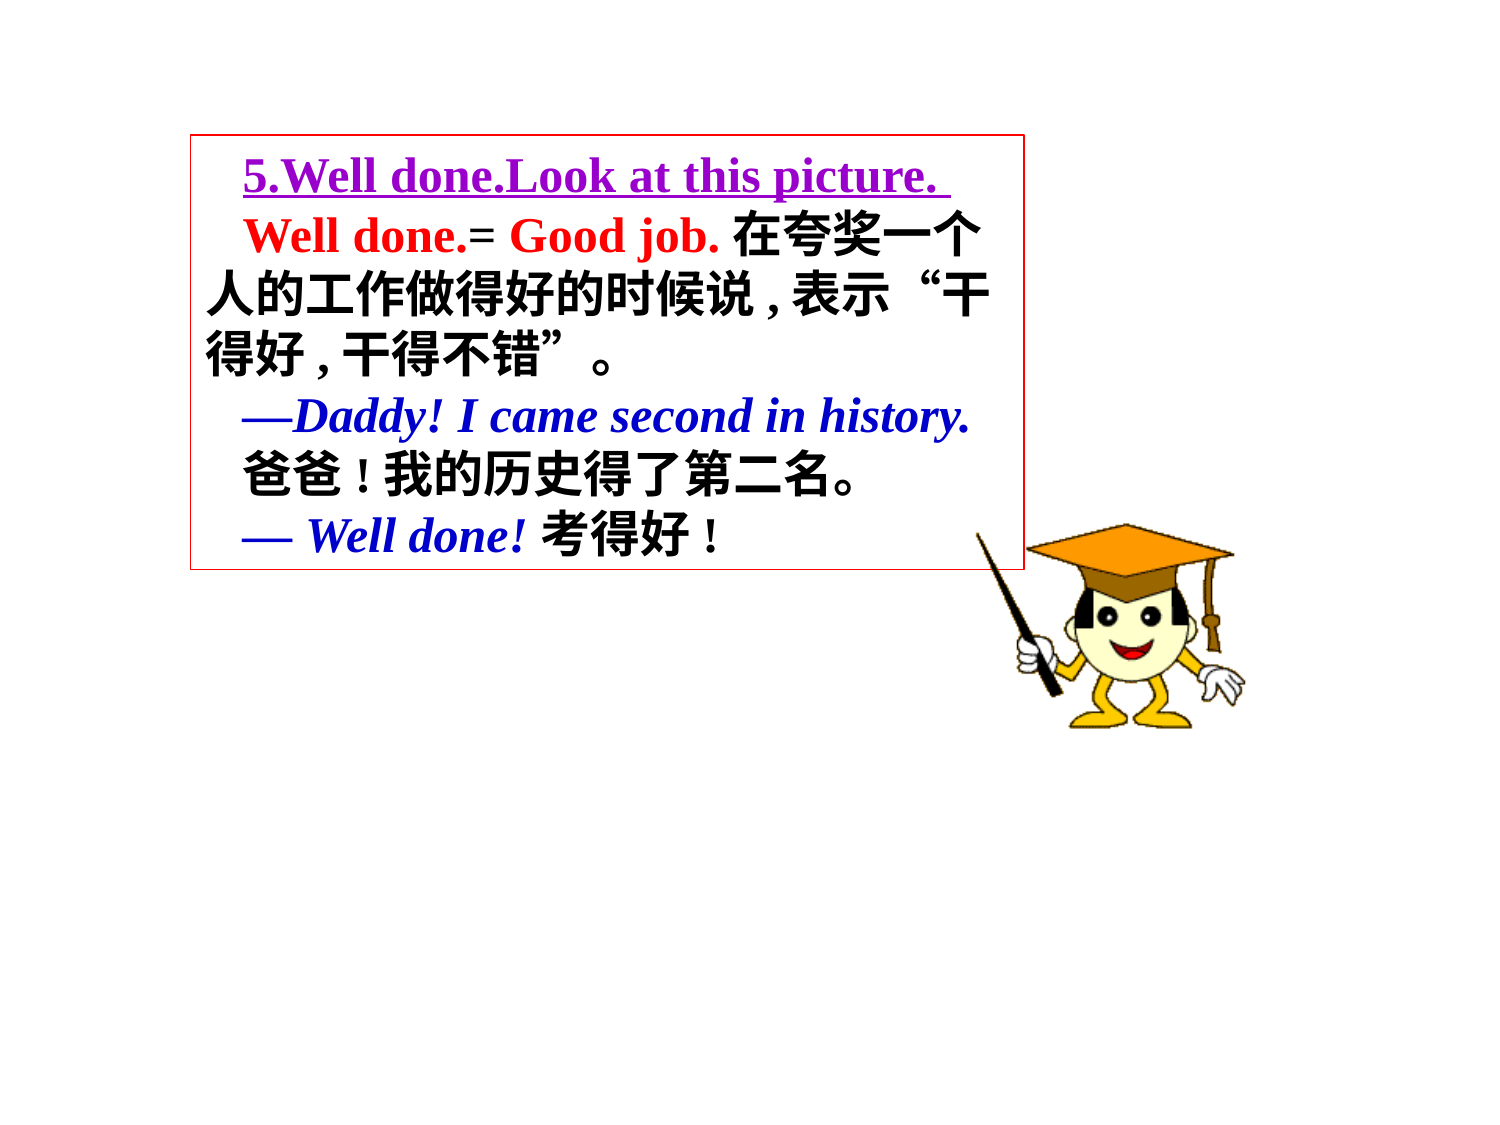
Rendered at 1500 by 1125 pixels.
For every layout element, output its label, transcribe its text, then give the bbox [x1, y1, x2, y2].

text_box 5.Well done.Look at this picture. Well done.= Good job.在夸奖一个人的工作做得好的时候说,表示“干得好,干得不错”。 —Daddy! I came second in history. 爸爸!我的历史得了第二名。 — Well done!考得好! [190, 134, 1024, 570]
picture [955, 508, 1269, 744]
